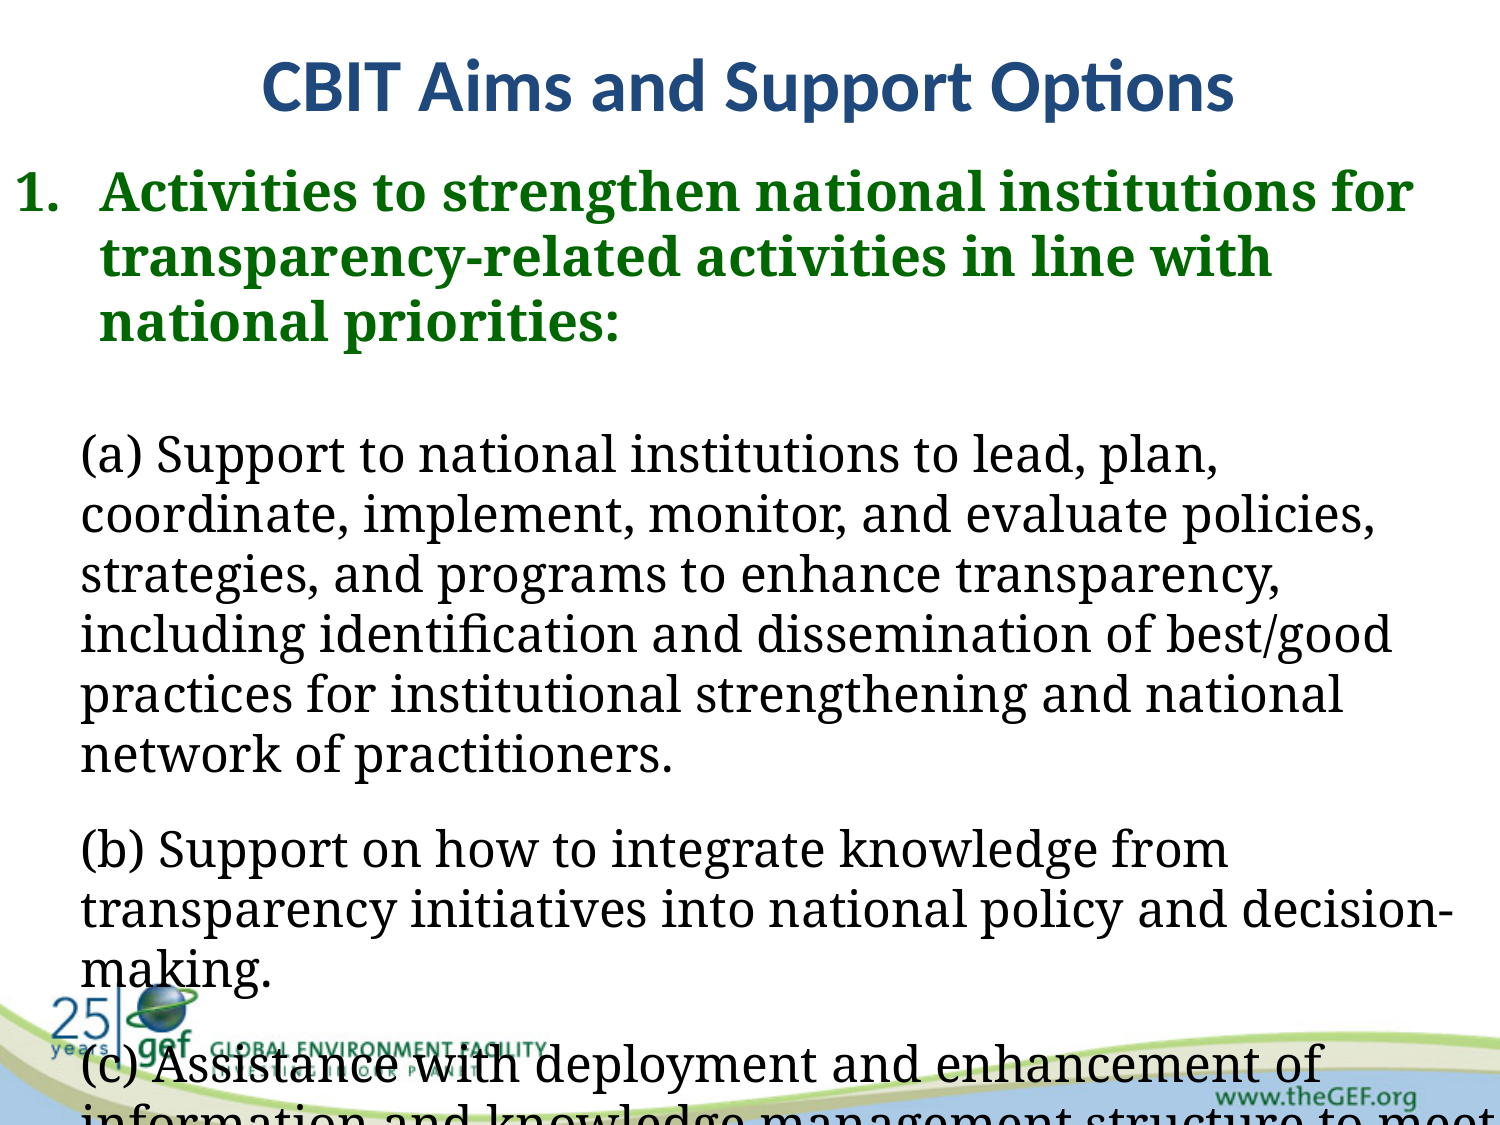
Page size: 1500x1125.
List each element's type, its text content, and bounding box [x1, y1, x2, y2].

picture [0, 976, 1500, 1125]
title CBIT Aims and Support Options [74, 0, 1426, 149]
list Activities to strengthen national institutions for transparency-related activities in line with national priorities: (a) Support to national institutions to lead, plan, coordinate, implement, monitor, and evaluate policies, strategies, and programs to enhance transparency, including identification and dissemination of best/good practices for institutional strengthening and national network of practitioners. (b) Support on how to integrate knowledge from transparency initiatives into national policy and decision-making. (c) Assistance with deployment and enhancement of information and knowledge management structure to meet Article 13 needs. [0, 149, 1500, 976]
